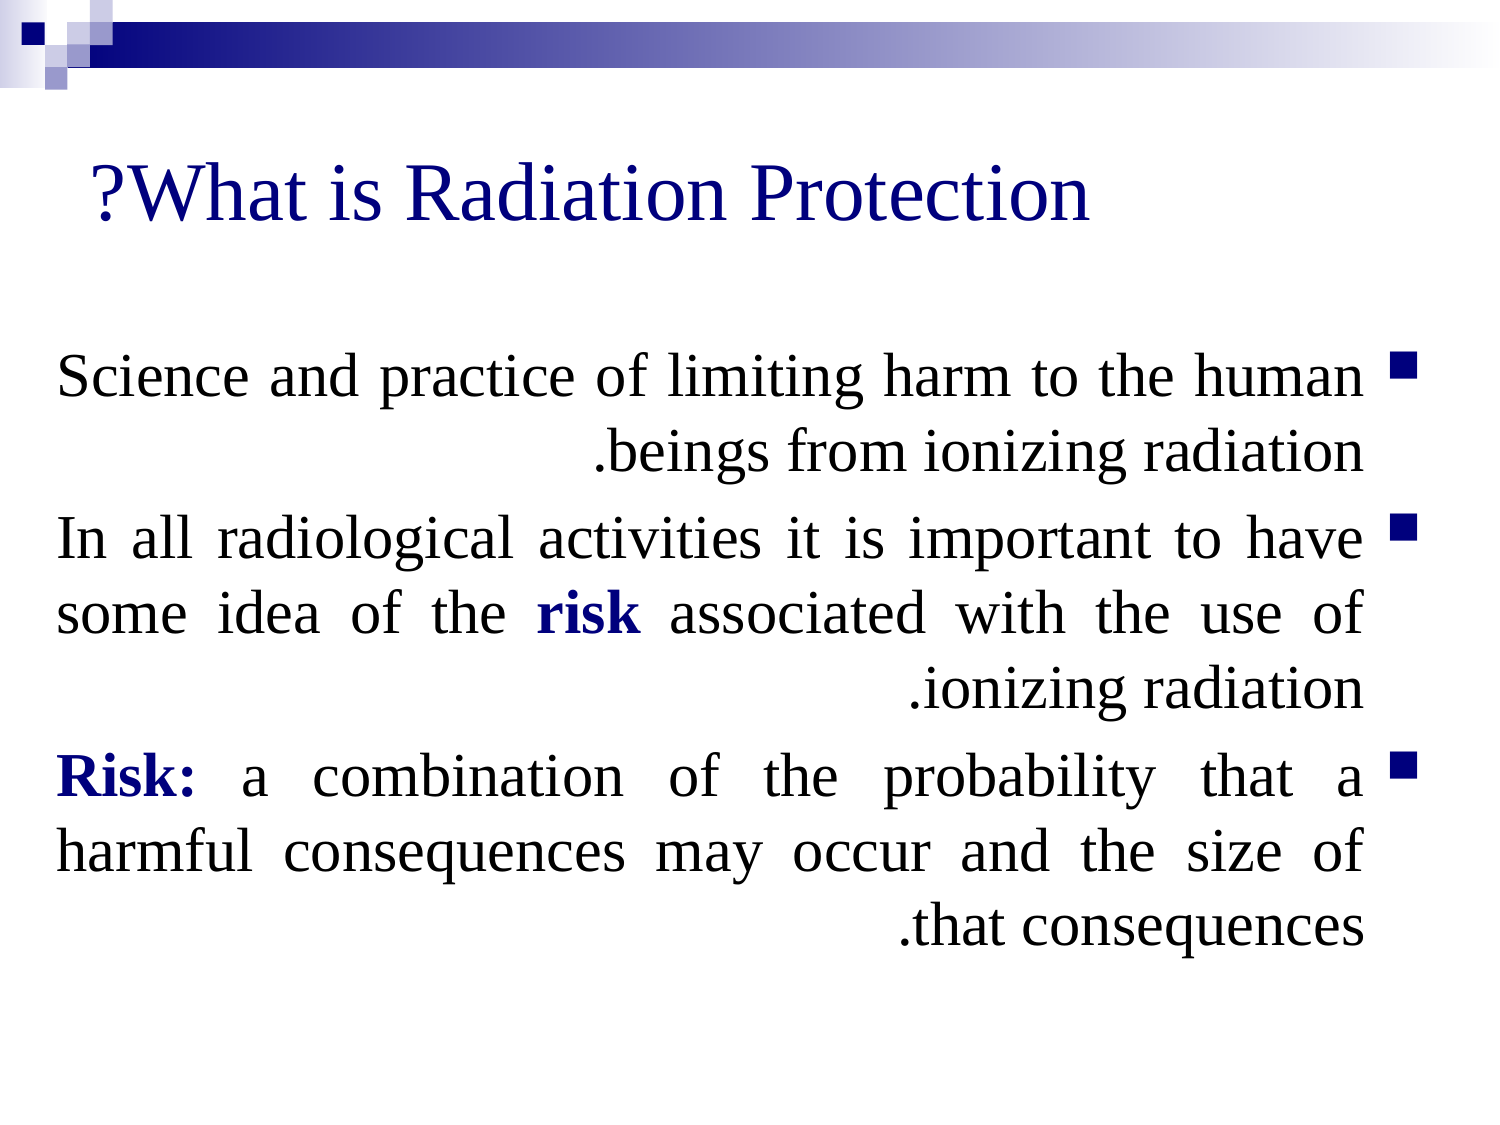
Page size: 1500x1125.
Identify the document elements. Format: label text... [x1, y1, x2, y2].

list Science and practice of limiting harm to the human beings from ionizing radiation. In all radiological activities it is important to have some idea of the risk associated with the use of ionizing radiation. Risk: a combination of the probability that a harmful consequences may occur and the size of that consequences. [41, 326, 1438, 1036]
title What is Radiation Protection? [74, 74, 1426, 301]
